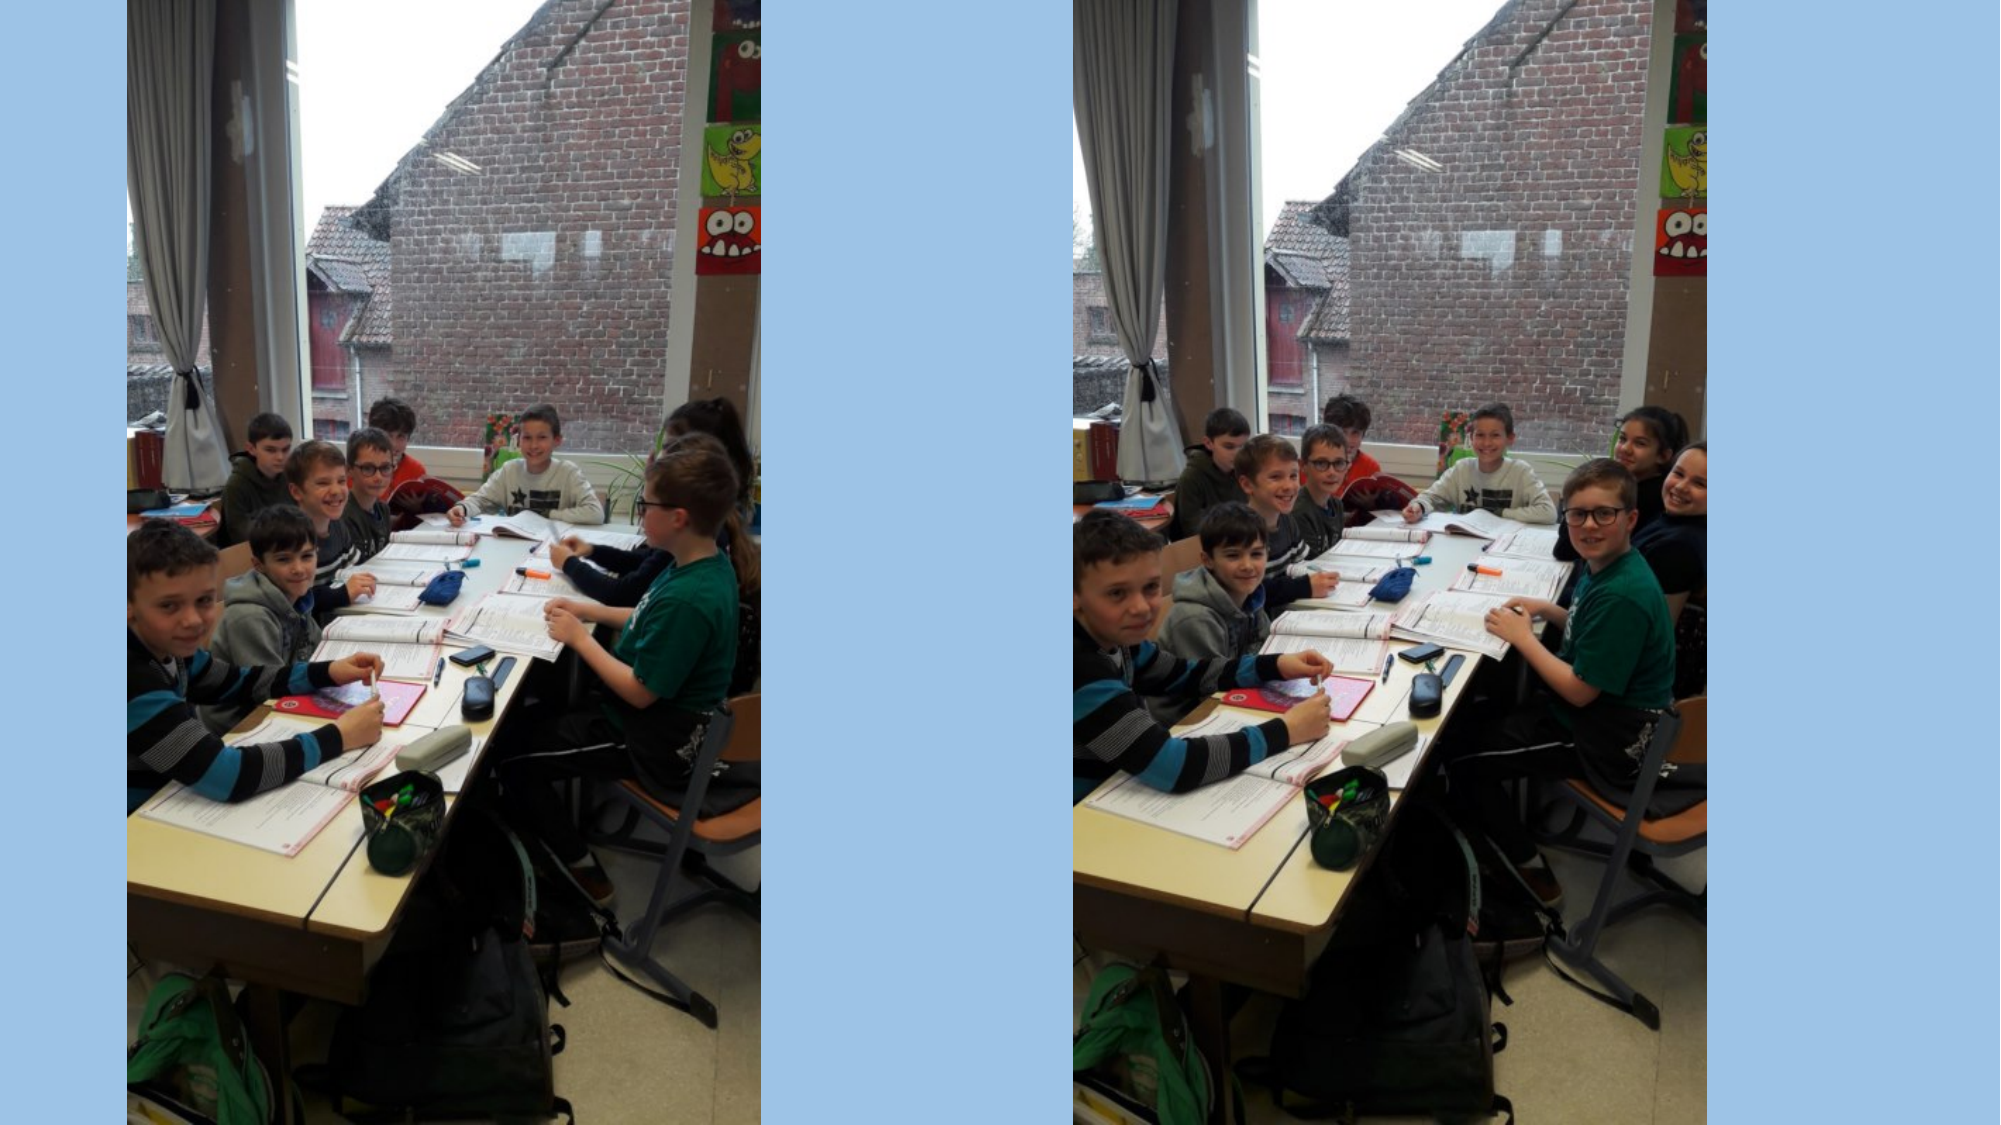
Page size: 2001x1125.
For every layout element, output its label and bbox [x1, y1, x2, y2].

picture [127, 0, 761, 1125]
picture [1073, 0, 1707, 1125]
